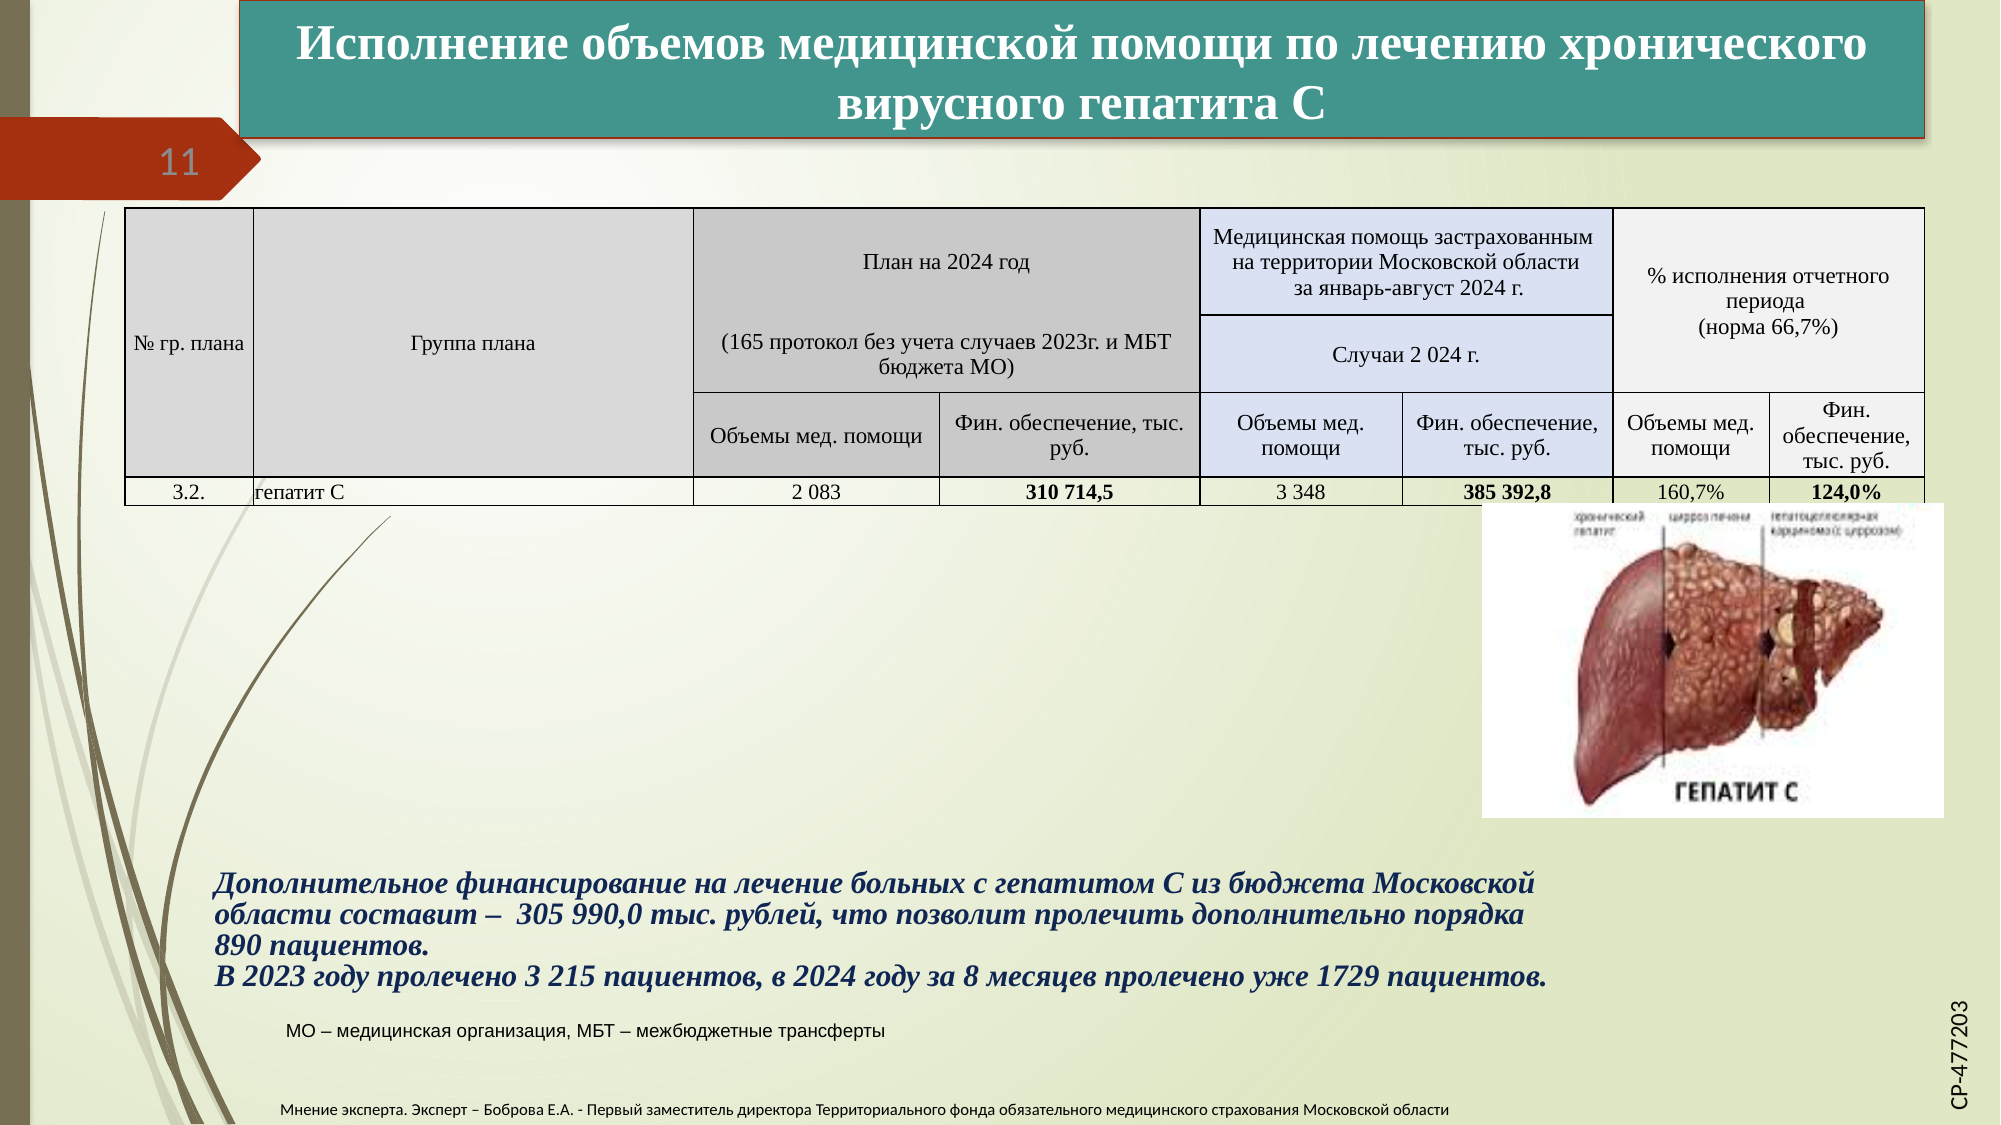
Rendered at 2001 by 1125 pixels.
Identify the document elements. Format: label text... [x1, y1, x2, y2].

table_cell (165 протокол без учета случаев 2023г. и МБТ бюджета МО) [694, 315, 1199, 392]
table_cell 385 392,8 [1403, 478, 1612, 505]
text_box Мнение эксперта. Эксперт – Боброва Е.А. - Первый заместитель директора Территориального фонда обязательного медицинского страхования Московской области [265, 1091, 1641, 1125]
picture [1481, 503, 1944, 819]
text_box Исполнение объемов медицинской помощи по лечению хронического вирусного гепатита C [239, 0, 1925, 139]
text_box CP-477203 [1935, 899, 1980, 1125]
table_cell 3 348 [1201, 478, 1402, 505]
table_header План на 2024 год [694, 209, 1199, 315]
table_cell Фин. обеспечение, тыс. руб. [940, 393, 1199, 476]
table_cell 3.2. [126, 478, 253, 505]
table_cell Фин. обеспечение, тыс. руб. [1403, 393, 1612, 476]
slide_number 11 [87, 129, 216, 190]
table_cell 310 714,5 [940, 478, 1199, 505]
table_cell 160,7% [1614, 478, 1769, 502]
table_cell 2 083 [694, 478, 939, 505]
text_box Дополнительное финансирование на лечение больных с гепатитом С из бюджета Московской области составит – 305 990,0 тыс. рублей, что позволит пролечить дополнительно порядка 890 пациентов. В 2023 году пролечено 3 215 пациентов, в 2024 году за 8 месяцев пролечено уже 1729 пациентов. [199, 780, 1584, 1082]
table_cell Объемы мед. помощи [1614, 393, 1769, 476]
table_header Медицинская помощь застрахованным на территории Московской области за январь-август 2024 г. [1201, 209, 1612, 314]
text_box МО – медицинская организация, МБТ – межбюджетные трансферты [271, 1010, 1399, 1049]
table_cell Объемы мед. помощи [694, 393, 939, 476]
table_cell Фин. обеспечение, тыс. руб. [1770, 393, 1924, 476]
table_cell Объемы мед. помощи [1201, 393, 1402, 476]
table_cell 124,0% [1770, 478, 1924, 502]
table_header Группа плана [254, 209, 693, 476]
table_header № гр. плана [126, 209, 253, 476]
table_cell Случаи 2 024 г. [1201, 316, 1612, 392]
table_header % исполнения отчетного периода (норма 66,7%) [1614, 209, 1924, 392]
table_cell гепатит С [254, 478, 693, 505]
